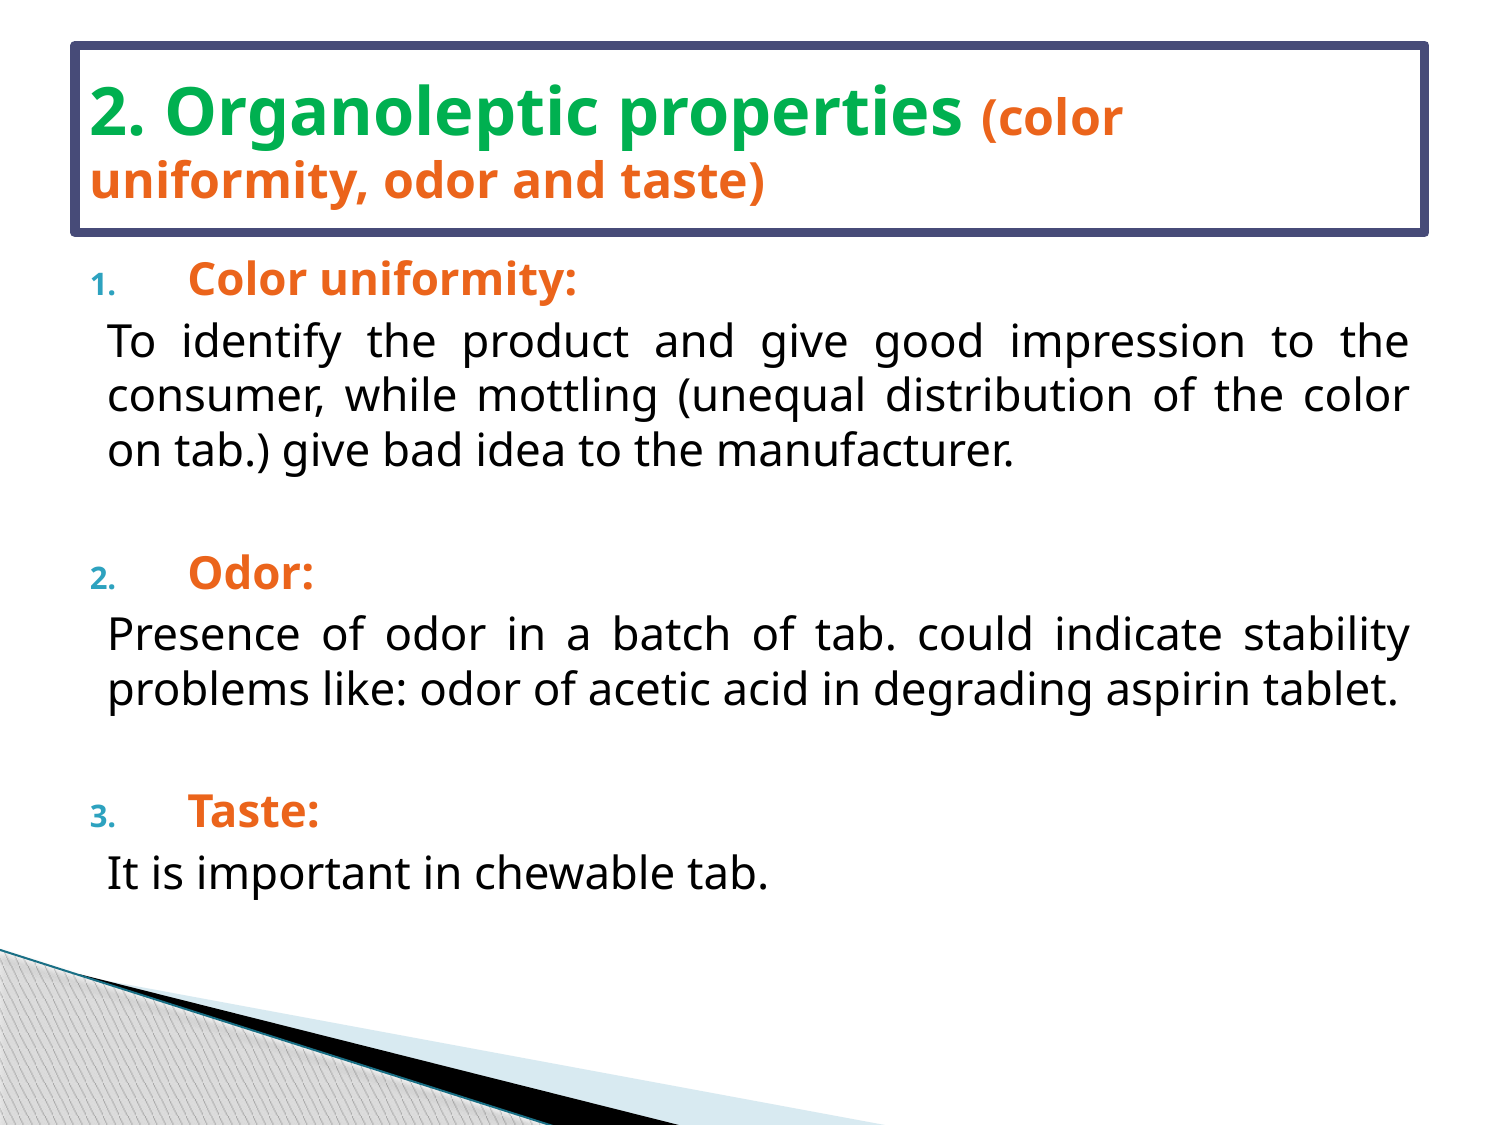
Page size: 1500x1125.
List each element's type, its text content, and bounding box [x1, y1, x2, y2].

list Color uniformity: To identify the product and give good impression to the consumer, while mottling (unequal distribution of the color on tab.) give bad idea to the manufacturer. Odor: Presence of odor in a batch of tab. could indicate stability problems like: odor of acetic acid in degrading aspirin tablet. Taste: It is important in chewable tab. [70, 238, 1429, 967]
title 2. Organoleptic properties (color uniformity, odor and taste) [70, 41, 1429, 237]
